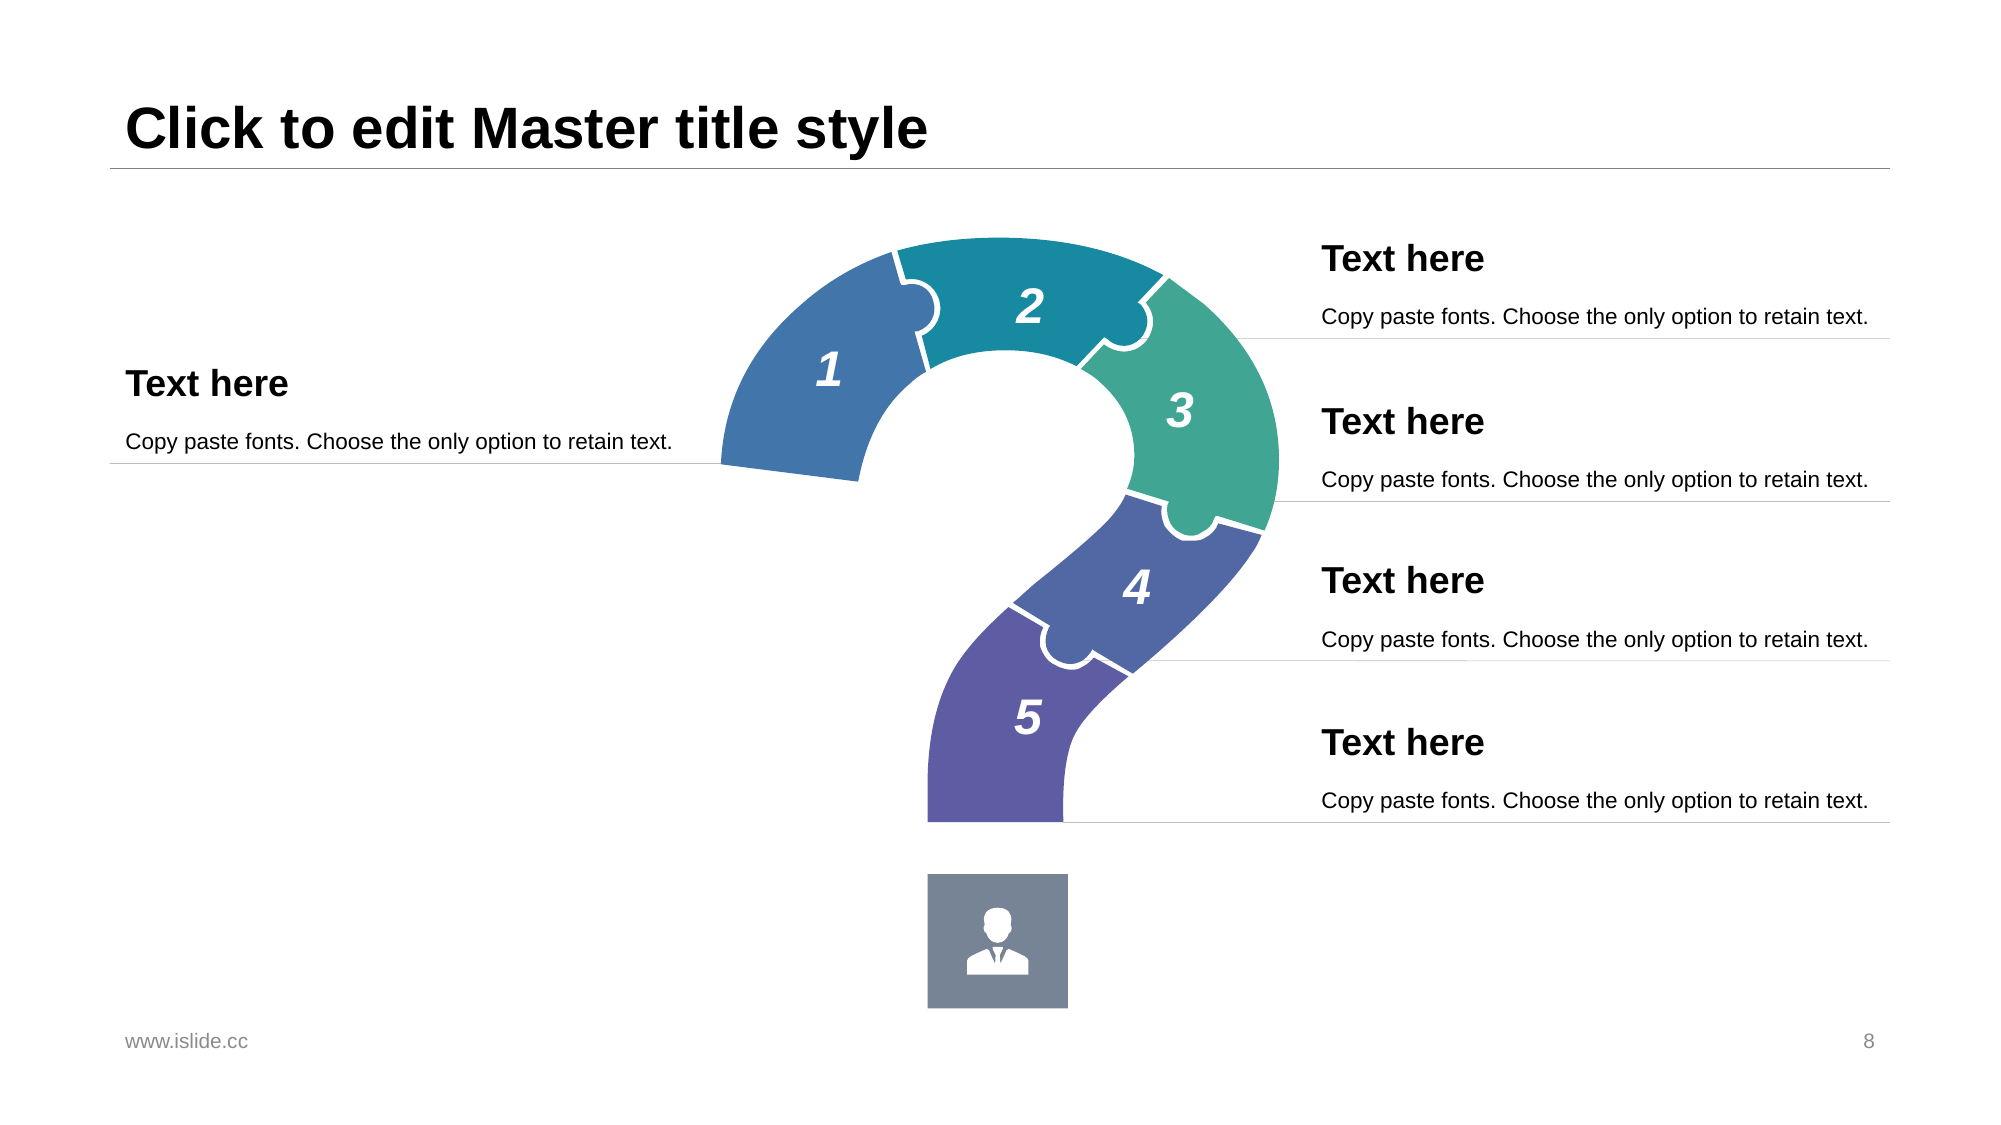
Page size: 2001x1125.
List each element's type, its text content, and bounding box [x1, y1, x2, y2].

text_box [109, 226, 1890, 1009]
footer www.islide.cc [109, 1023, 790, 1058]
title Click to edit Master title style [109, 0, 1890, 169]
slide_number 8 [1412, 1023, 1890, 1058]
